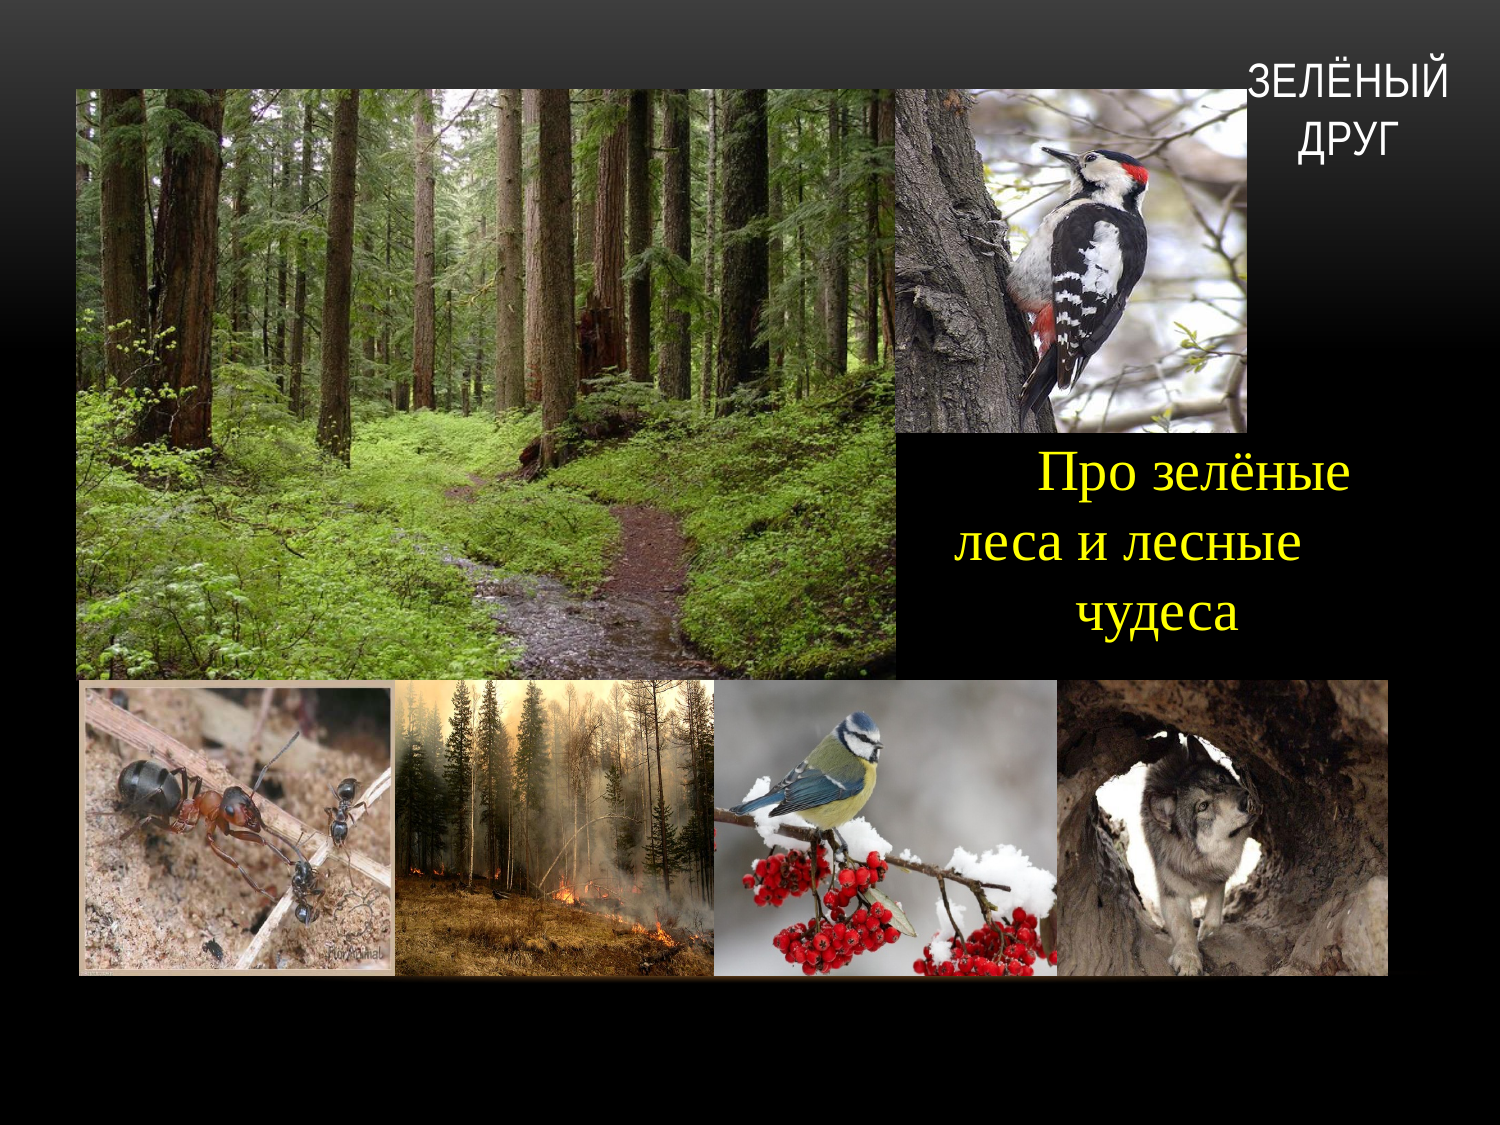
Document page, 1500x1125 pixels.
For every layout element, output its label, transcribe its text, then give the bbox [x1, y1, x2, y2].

title Зелёный друг [1198, 41, 1500, 173]
picture [0, 0, 1500, 1125]
text_box Про зелёные леса и лесные чудеса [927, 200, 1388, 650]
